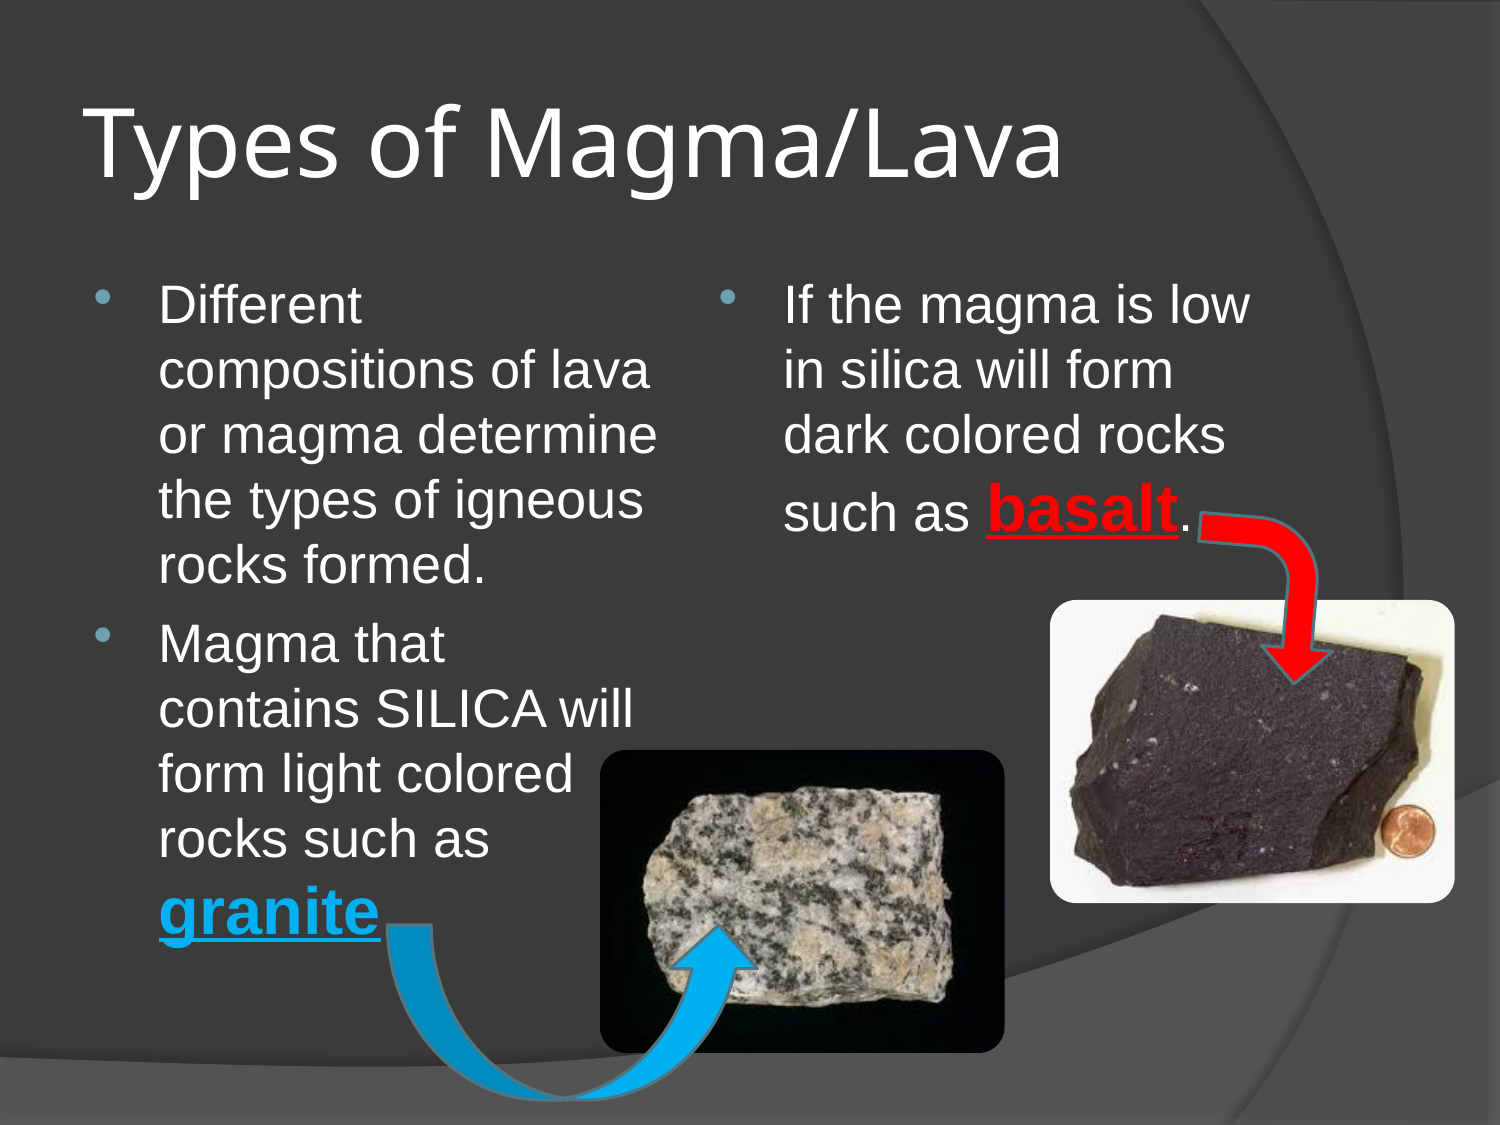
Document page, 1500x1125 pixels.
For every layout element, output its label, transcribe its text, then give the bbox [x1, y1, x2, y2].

title Types of Magma/Lava [75, 45, 1300, 233]
text_box [385, 923, 683, 1102]
picture [599, 749, 1005, 1054]
list Different compositions of lava or magma determine the types of igneous rocks formed. Magma that contains SILICA will form light colored rocks such as granite. [75, 262, 675, 1005]
picture [1049, 599, 1455, 904]
list If the magma is low in silica will form dark colored rocks such as basalt. [699, 262, 1300, 1005]
text_box [1197, 510, 1319, 590]
